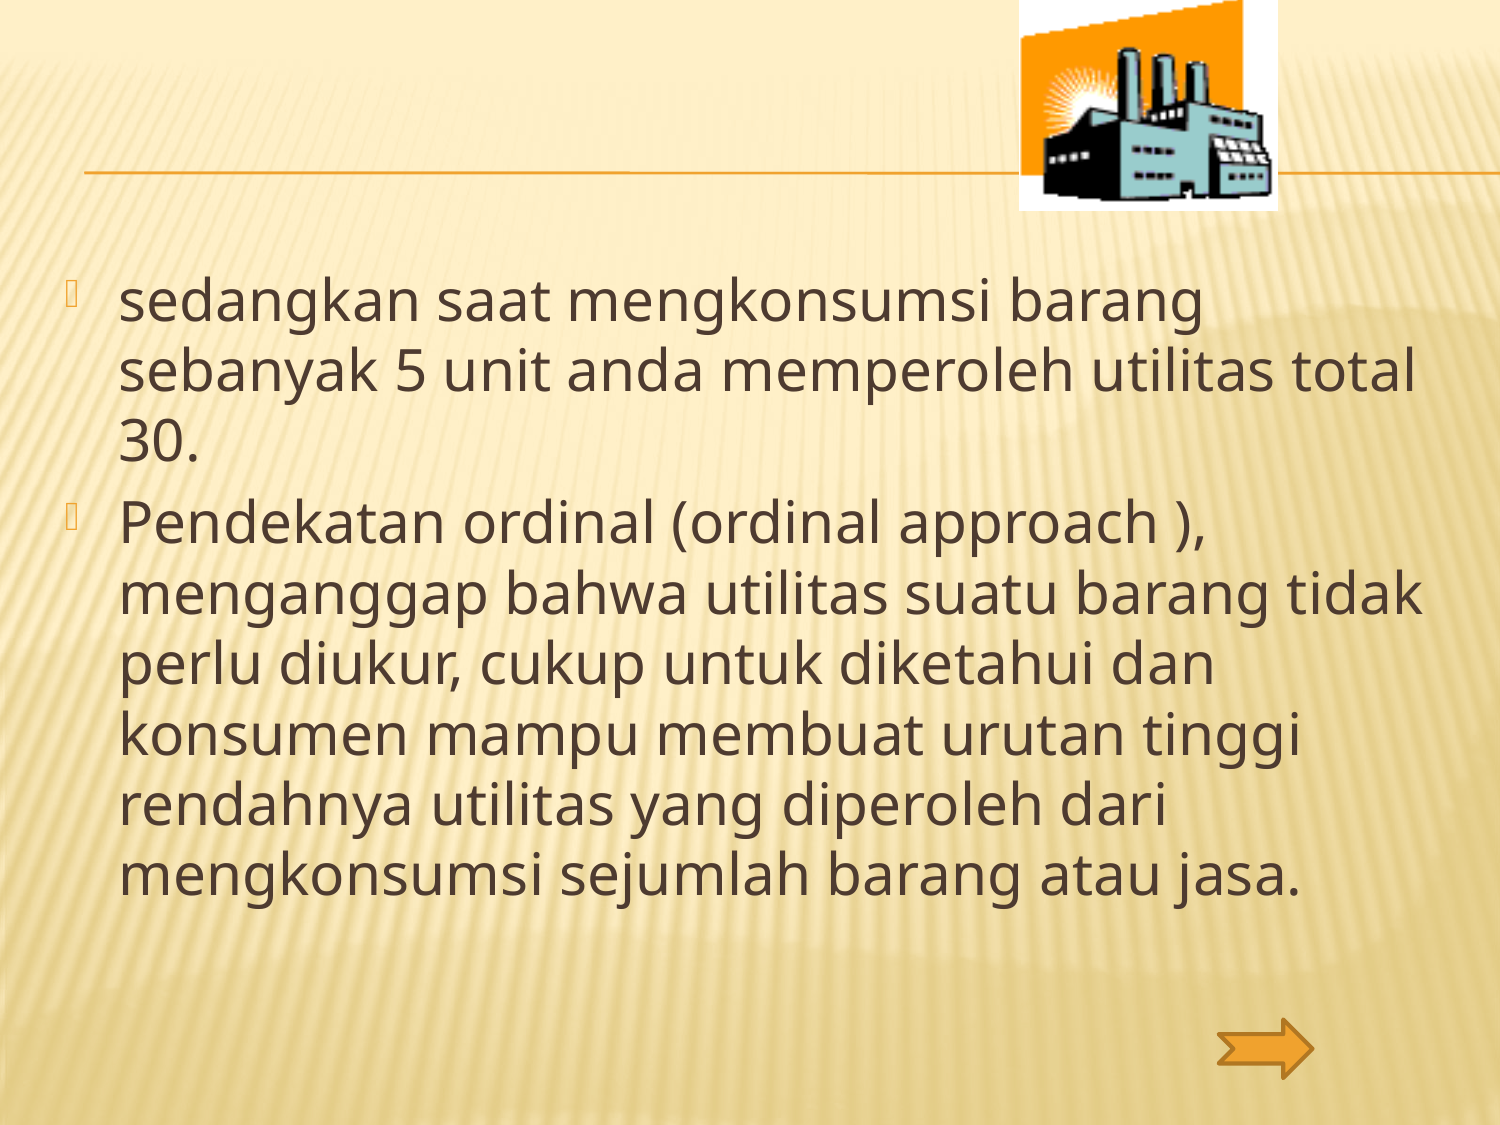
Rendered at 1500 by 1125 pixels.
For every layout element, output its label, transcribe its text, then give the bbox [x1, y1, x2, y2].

picture [1019, 0, 1278, 212]
text_box [1216, 1017, 1315, 1080]
list sedangkan saat mengkonsumsi barang sebanyak 5 unit anda memperoleh utilitas total 30. Pendekatan ordinal (ordinal approach ), menganggap bahwa utilitas suatu barang tidak perlu diukur, cukup untuk diketahui dan konsumen mampu membuat urutan tinggi rendahnya utilitas yang diperoleh dari mengkonsumsi sejumlah barang atau jasa. [50, 254, 1475, 998]
